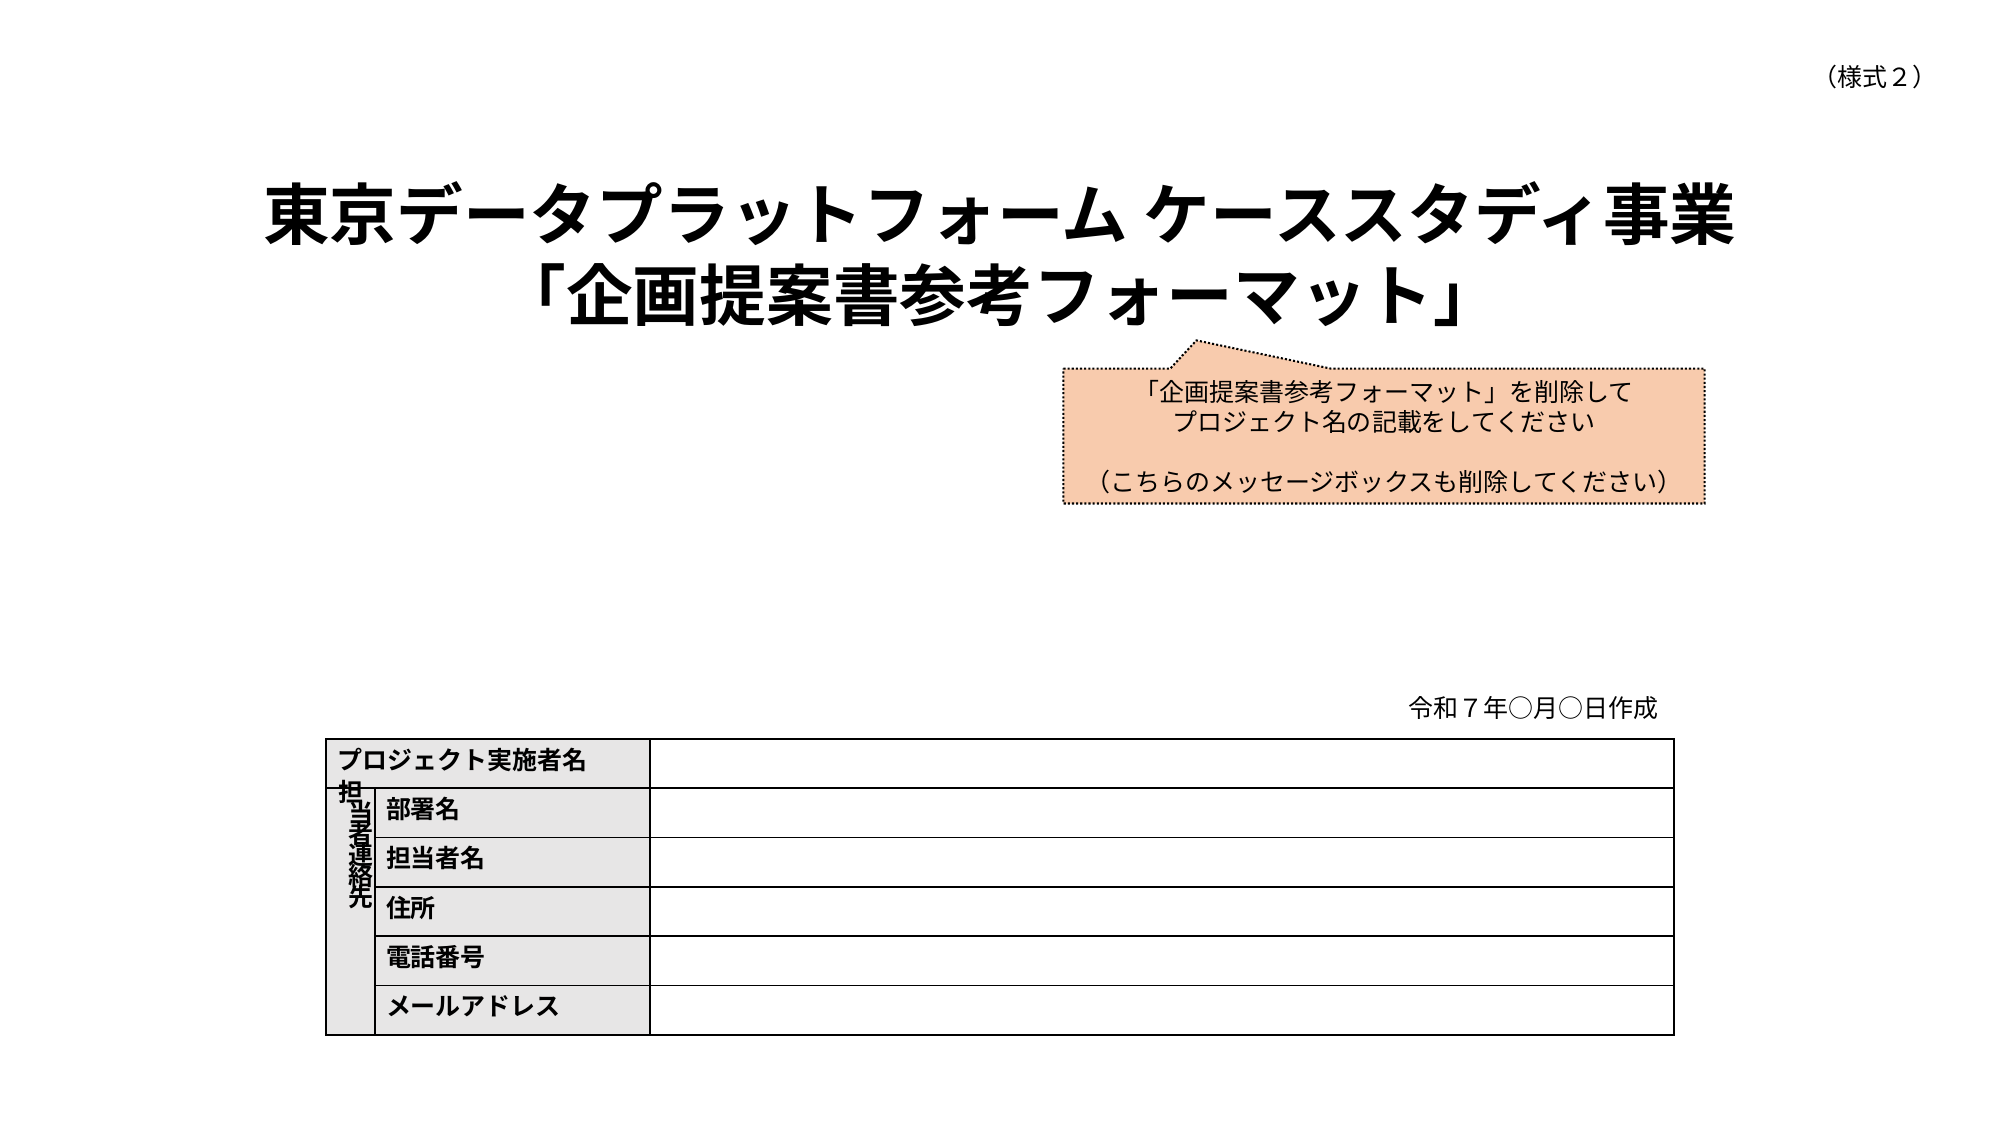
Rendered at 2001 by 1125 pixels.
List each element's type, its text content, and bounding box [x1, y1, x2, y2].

table_cell 住所 [376, 888, 649, 935]
table_cell 担当者連絡先 [327, 789, 374, 1034]
table_cell [651, 888, 1673, 935]
text_box 東京データプラットフォーム ケーススタディ事業 「企画提案書参考フォーマット」 [187, 165, 1813, 341]
table_cell メールアドレス [376, 986, 649, 1034]
table_cell 部署名 [376, 789, 649, 837]
text_box （様式２） [415, 57, 1953, 100]
table_header プロジェクト実施者名 [327, 740, 649, 787]
table_cell 電話番号 [376, 937, 649, 985]
table_header [651, 740, 1673, 787]
table_cell [651, 789, 1673, 837]
text_box 令和７年○月○日作成 [326, 688, 1674, 731]
table_cell [651, 937, 1673, 985]
table_cell 担当者名 [376, 838, 649, 886]
text_box 「企画提案書参考フォーマット」を削除して プロジェクト名の記載をしてください （こちらのメッセージボックスも削除してください） [1062, 339, 1706, 505]
table_cell [651, 838, 1673, 886]
table_cell [651, 986, 1673, 1034]
